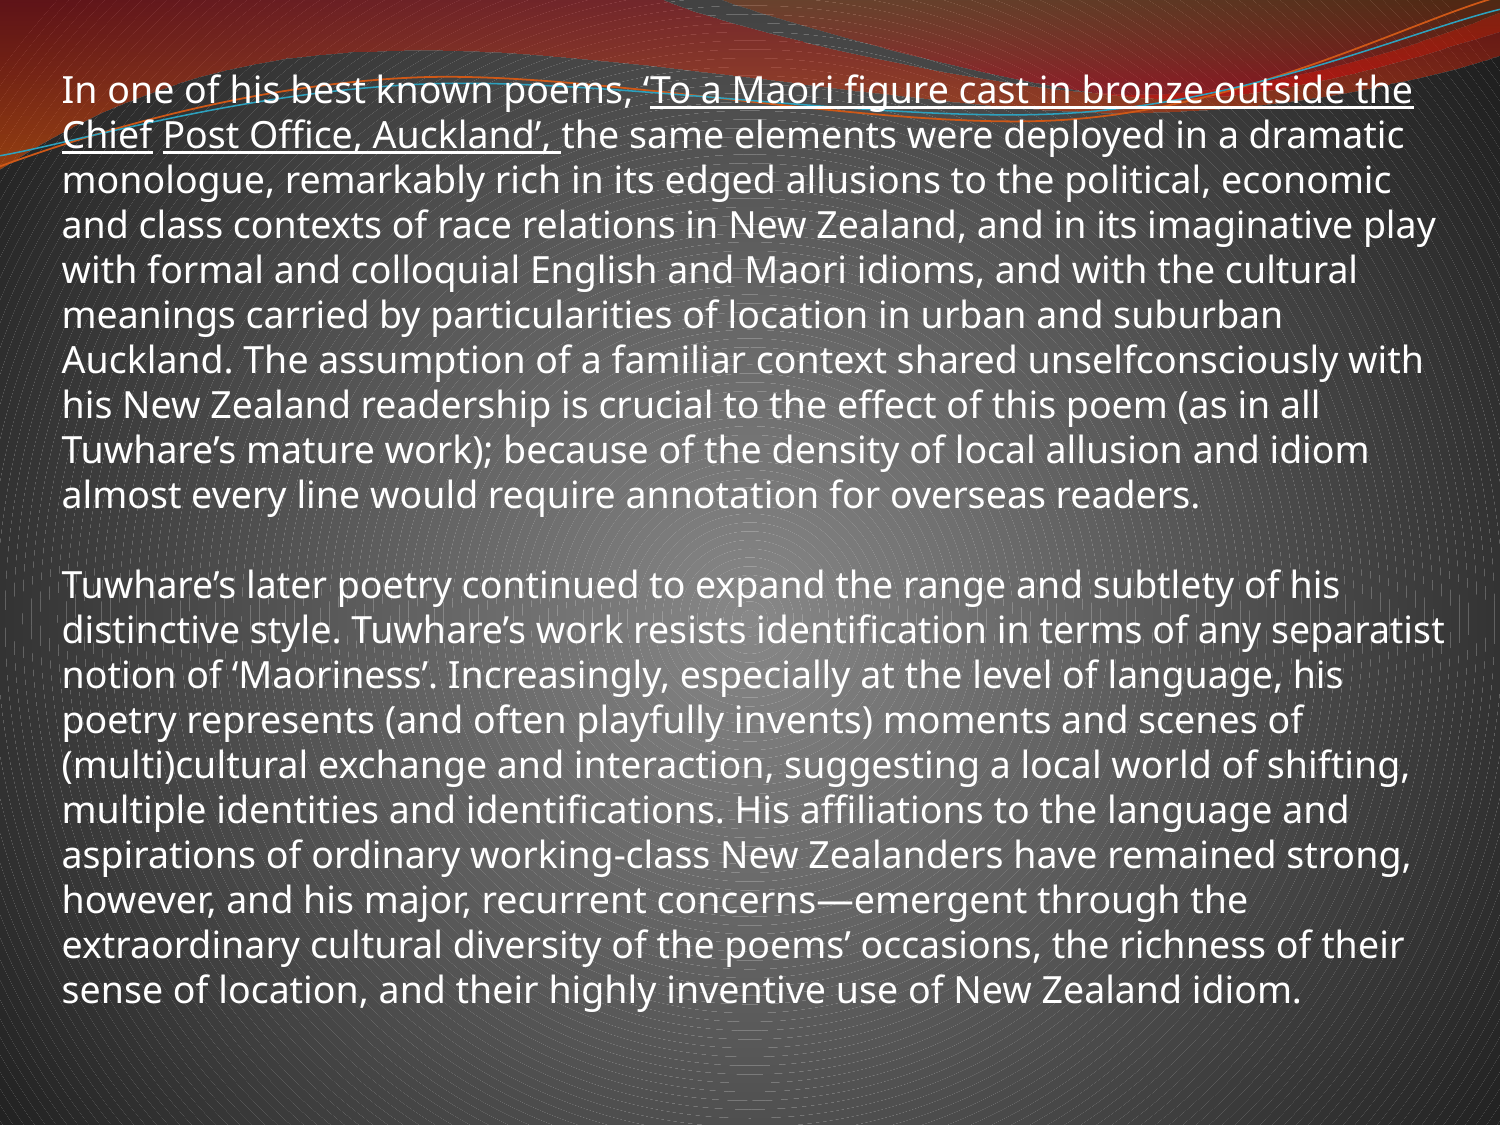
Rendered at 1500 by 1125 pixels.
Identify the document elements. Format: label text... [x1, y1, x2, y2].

text_box In one of his best known poems, ‘To a Maori figure cast in bronze outside the Chief Post Office, Auckland’, the same elements were deployed in a dramatic monologue, remarkably rich in its edged allusions to the political, economic and class contexts of race relations in New Zealand, and in its imaginative play with formal and colloquial English and Maori idioms, and with the cultural meanings carried by particularities of location in urban and suburban Auckland. The assumption of a familiar context shared unselfconsciously with his New Zealand readership is crucial to the effect of this poem (as in all Tuwhare’s mature work); because of the density of local allusion and idiom almost every line would require annotation for overseas readers. Tuwhare’s later poetry continued to expand the range and subtlety of his distinctive style. Tuwhare’s work resists identification in terms of any separatist notion of ‘Maoriness’. Increasingly, especially at the level of language, his poetry represents (and often playfully invents) moments and scenes of (multi)cultural exchange and interaction, suggesting a local world of shifting, multiple identities and identifications. His affiliations to the language and aspirations of ordinary working-class New Zealanders have remained strong, however, and his major, recurrent concerns—emergent through the extraordinary cultural diversity of the poems’ occasions, the richness of their sense of location, and their highly inventive use of New Zealand idiom. [46, 58, 1465, 1019]
